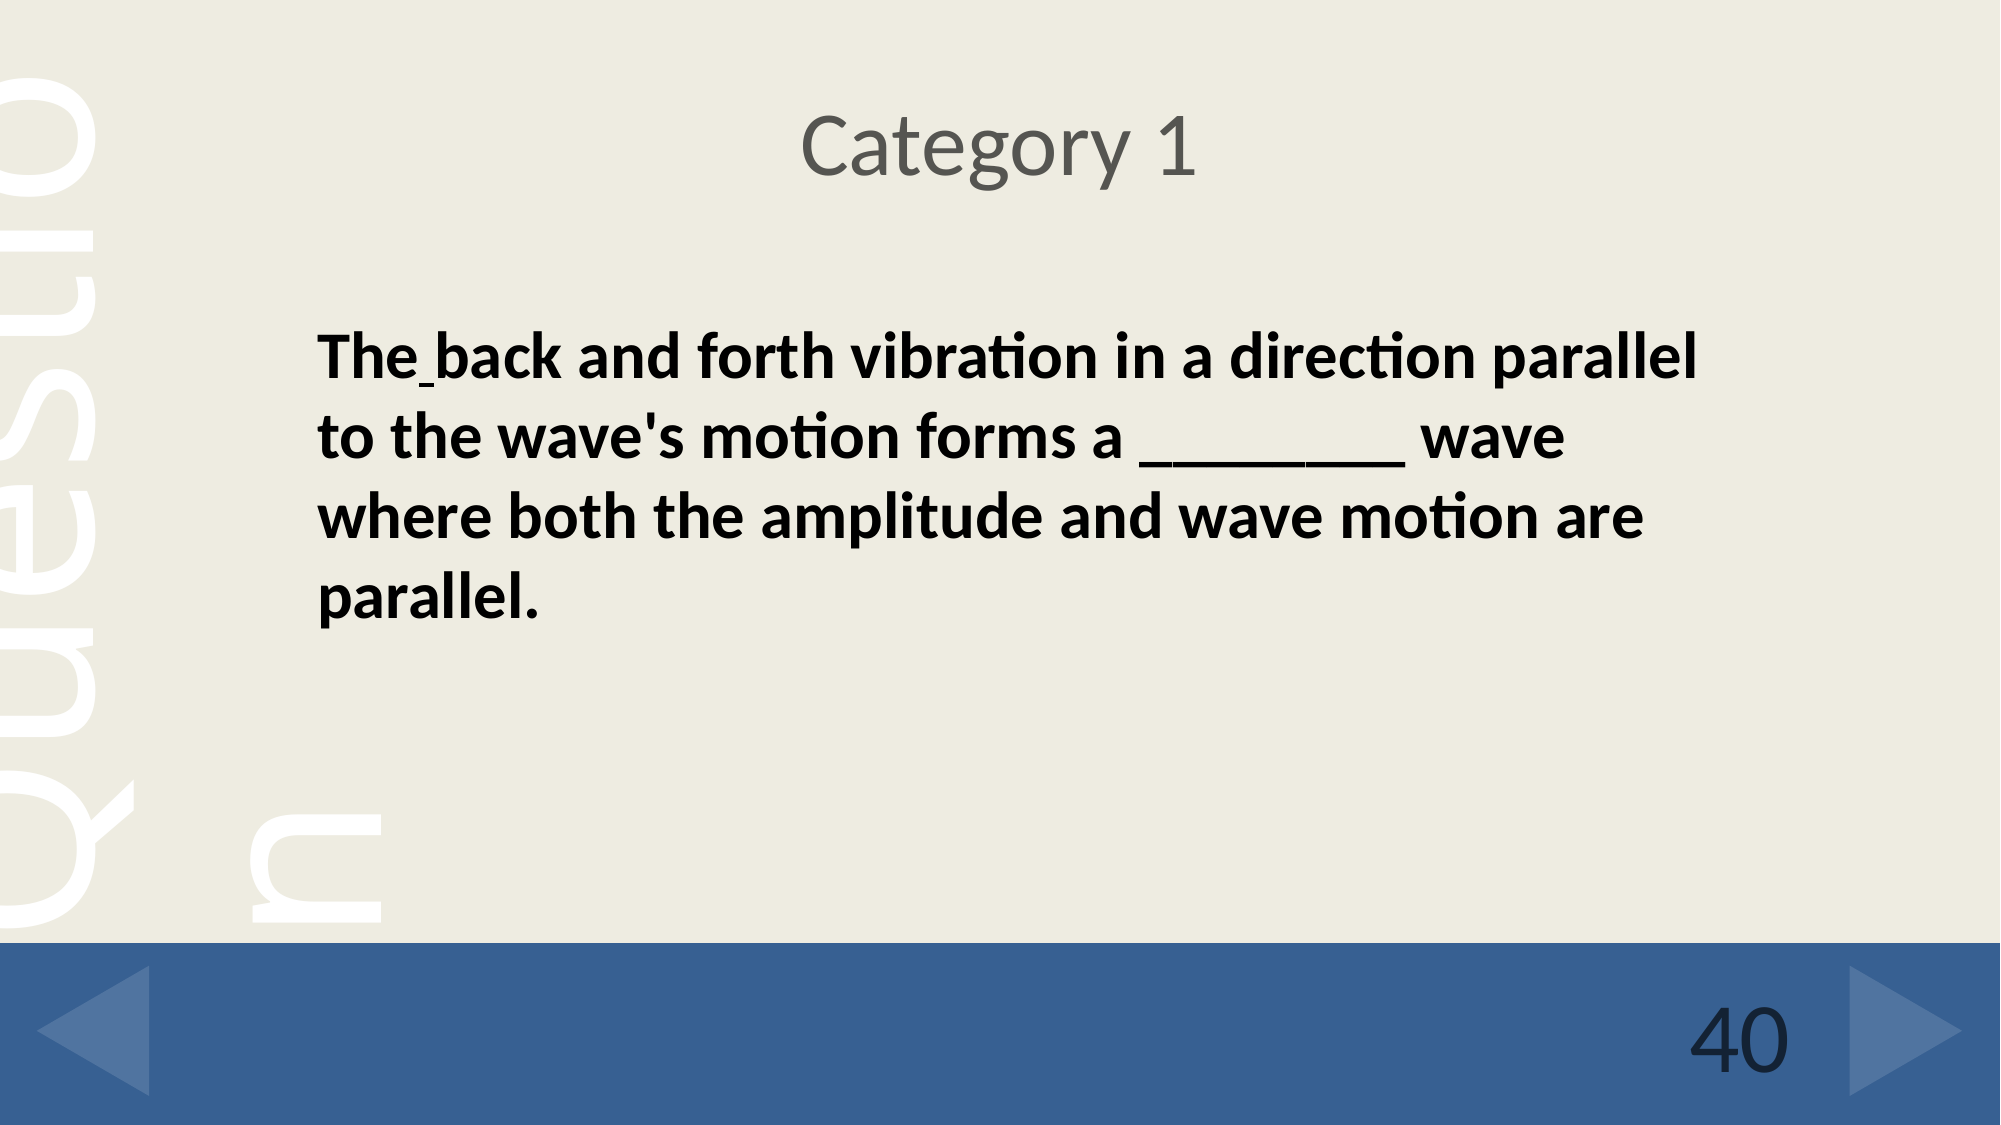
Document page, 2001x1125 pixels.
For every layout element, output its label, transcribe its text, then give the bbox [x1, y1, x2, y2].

list The back and forth vibration in a direction parallel to the wave's motion forms a ________ wave where both the amplitude and wave motion are parallel. [302, 307, 1760, 636]
list 40 [1494, 967, 1806, 1097]
title Category 1 [99, 45, 1900, 233]
